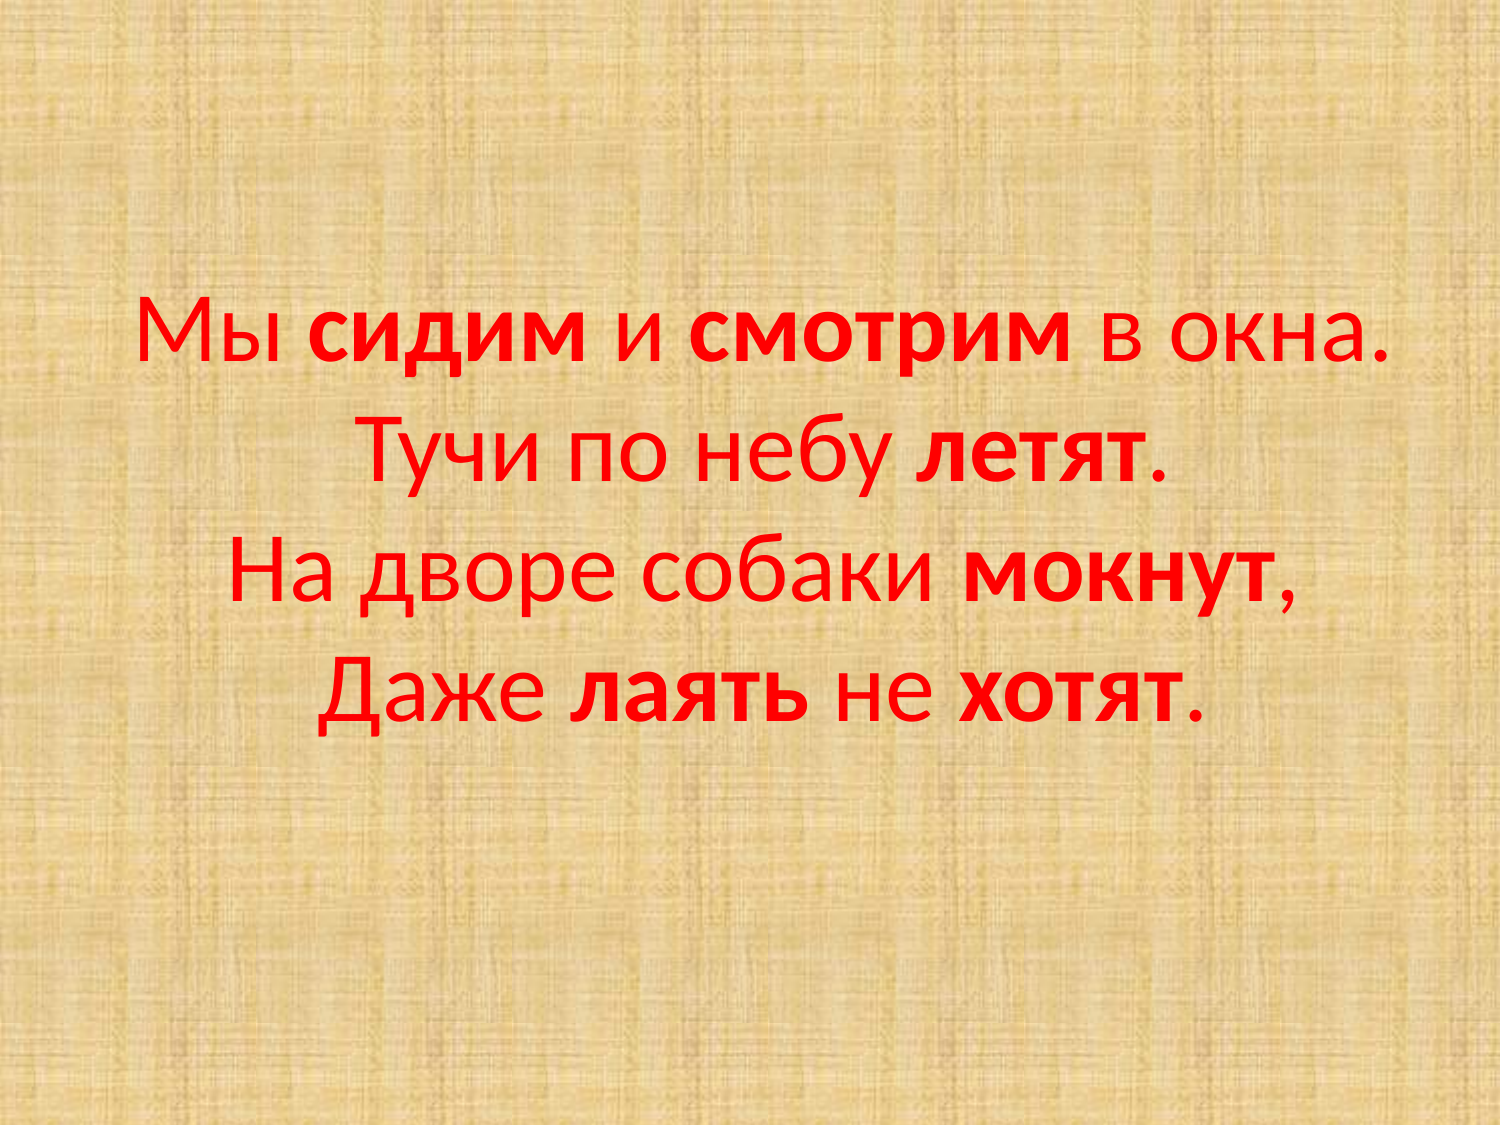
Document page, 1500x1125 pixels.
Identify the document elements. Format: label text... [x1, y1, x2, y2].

title Мы сидим и смотрим в окна. Тучи по небу летят. На дворе собаки мокнут, Даже лаять не хотят. [88, 42, 1439, 1071]
picture [0, 0, 1500, 1125]
